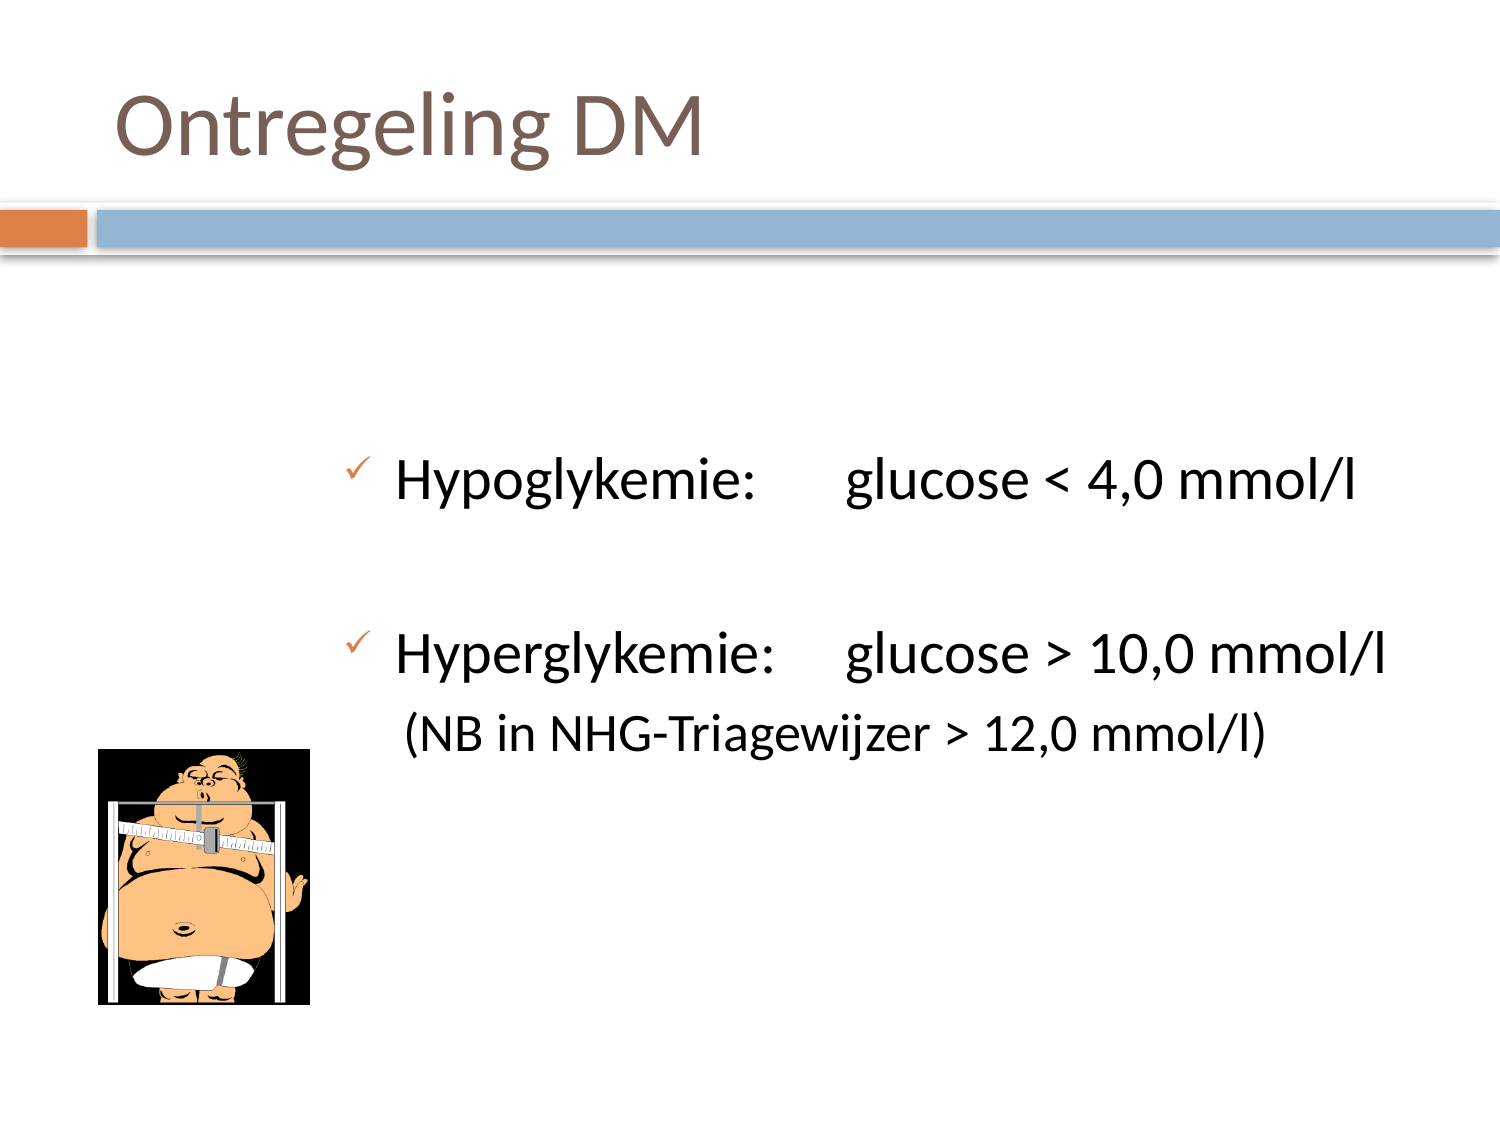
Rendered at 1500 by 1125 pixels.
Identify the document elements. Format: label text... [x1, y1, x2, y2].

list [98, 749, 311, 1006]
title Ontregeling DM [99, 37, 1438, 201]
list Hypoglykemie: glucose < 4,0 mmol/l Hyperglykemie: glucose > 10,0 mmol/l (NB in NHG-Triagewijzer > 12,0 mmol/l) [327, 257, 1430, 1009]
